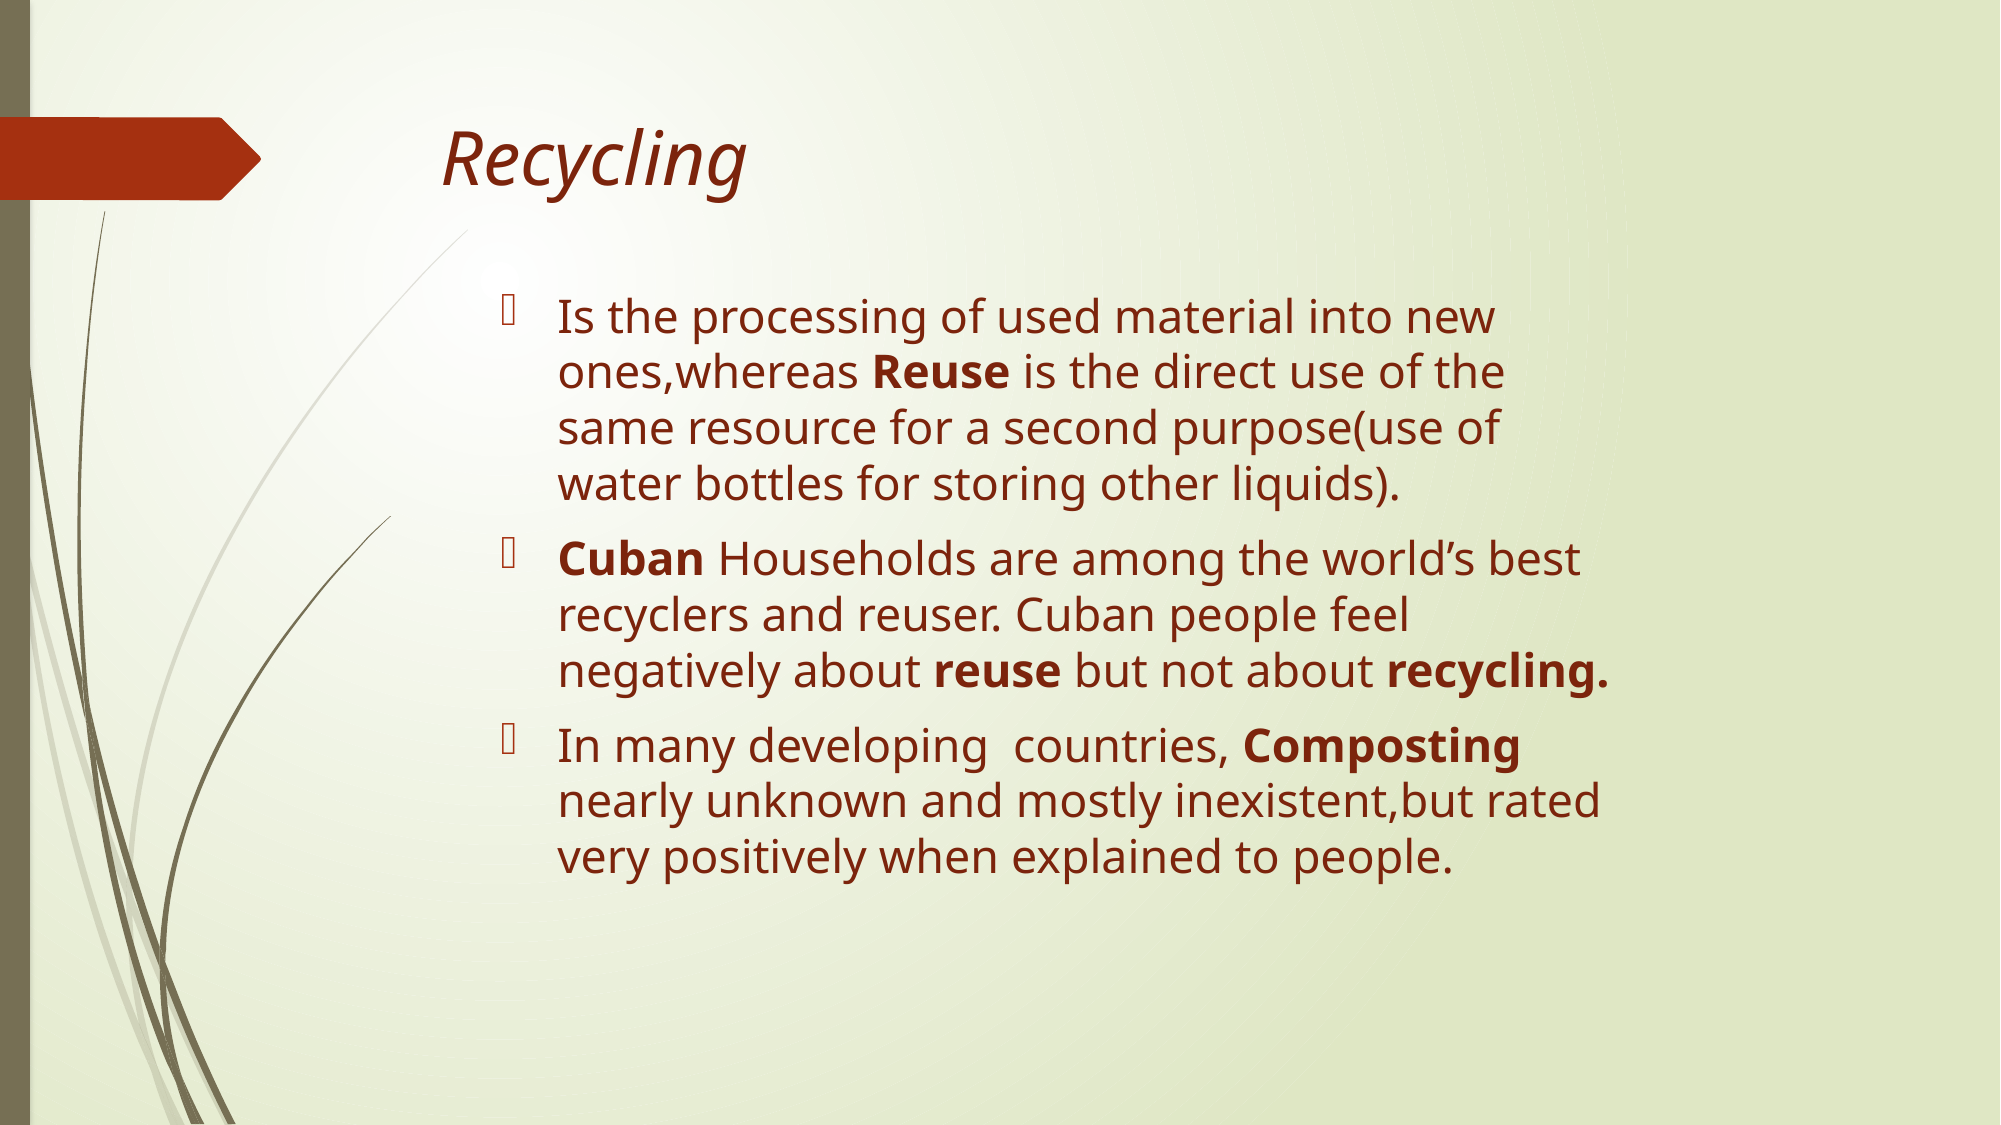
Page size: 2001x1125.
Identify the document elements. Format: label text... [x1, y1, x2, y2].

title Recycling [425, 102, 1888, 313]
list Is the processing of used material into new ones,whereas Reuse is the direct use of the same resource for a second purpose(use of water bottles for storing other liquids). Cuban Households are among the world’s best recyclers and reuser. Cuban people feel negatively about reuse but not about recycling. In many developing countries, Composting nearly unknown and mostly inexistent,but rated very positively when explained to people. [485, 279, 1627, 965]
